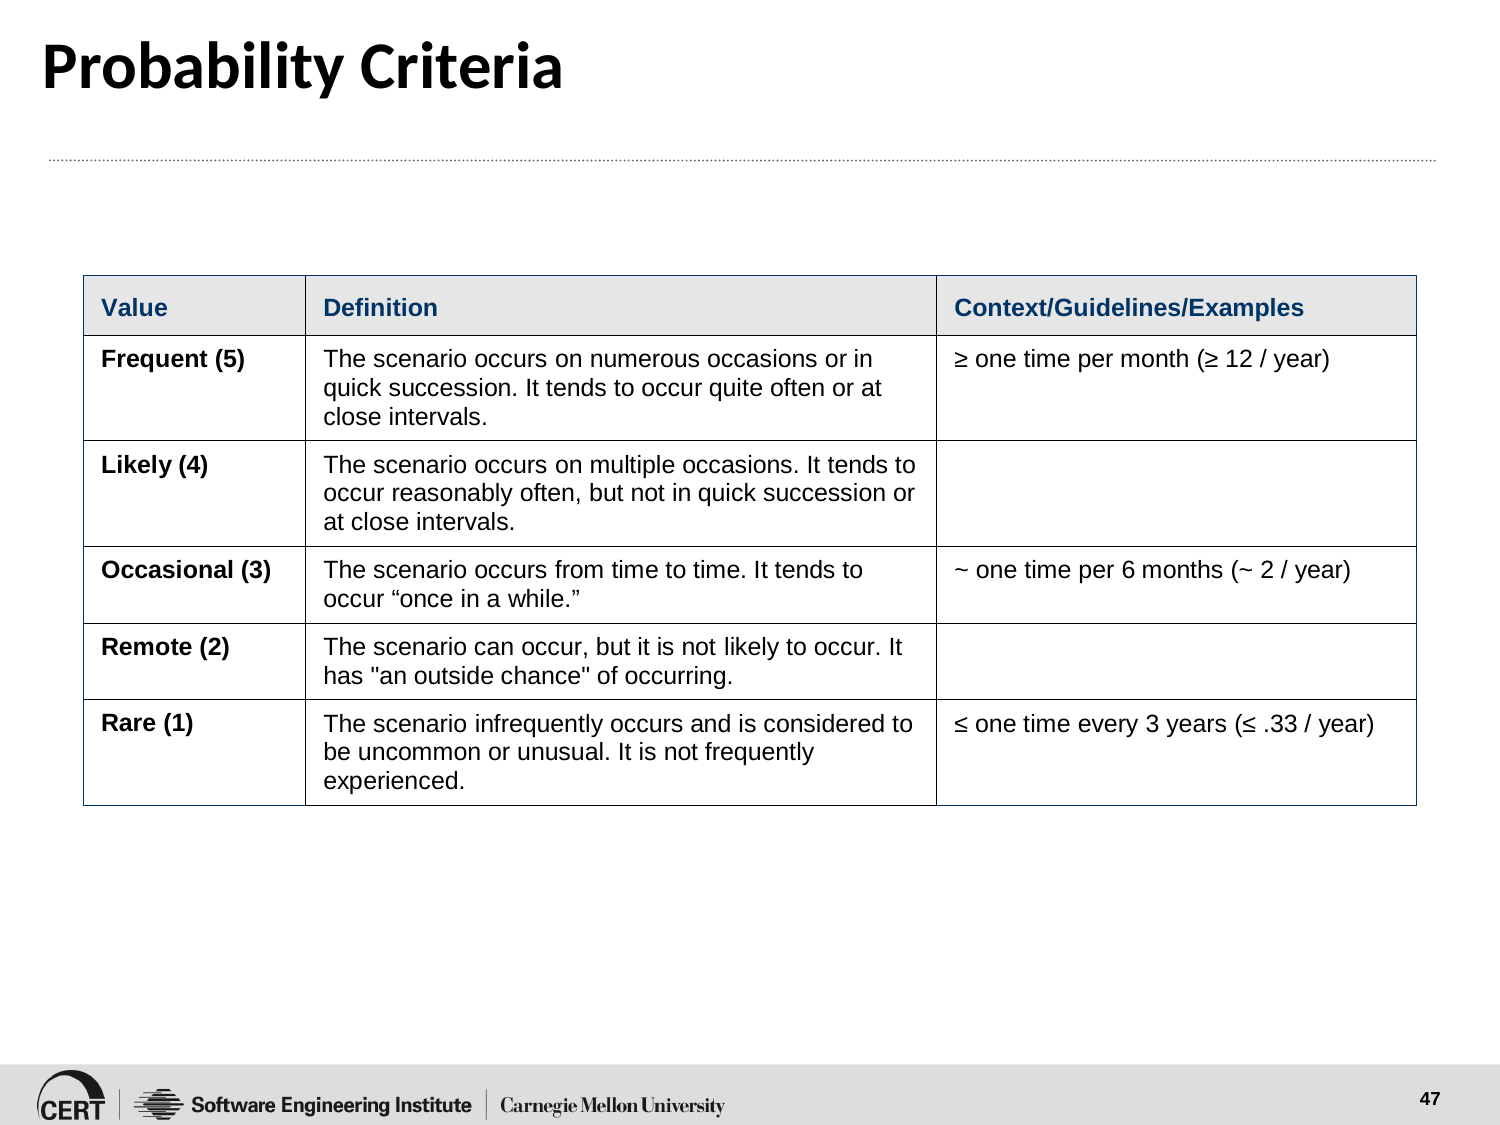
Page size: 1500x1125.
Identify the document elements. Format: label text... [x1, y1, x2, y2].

title Probability Criteria [42, 37, 1434, 155]
picture [37, 1069, 725, 1122]
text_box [48, 274, 1452, 876]
